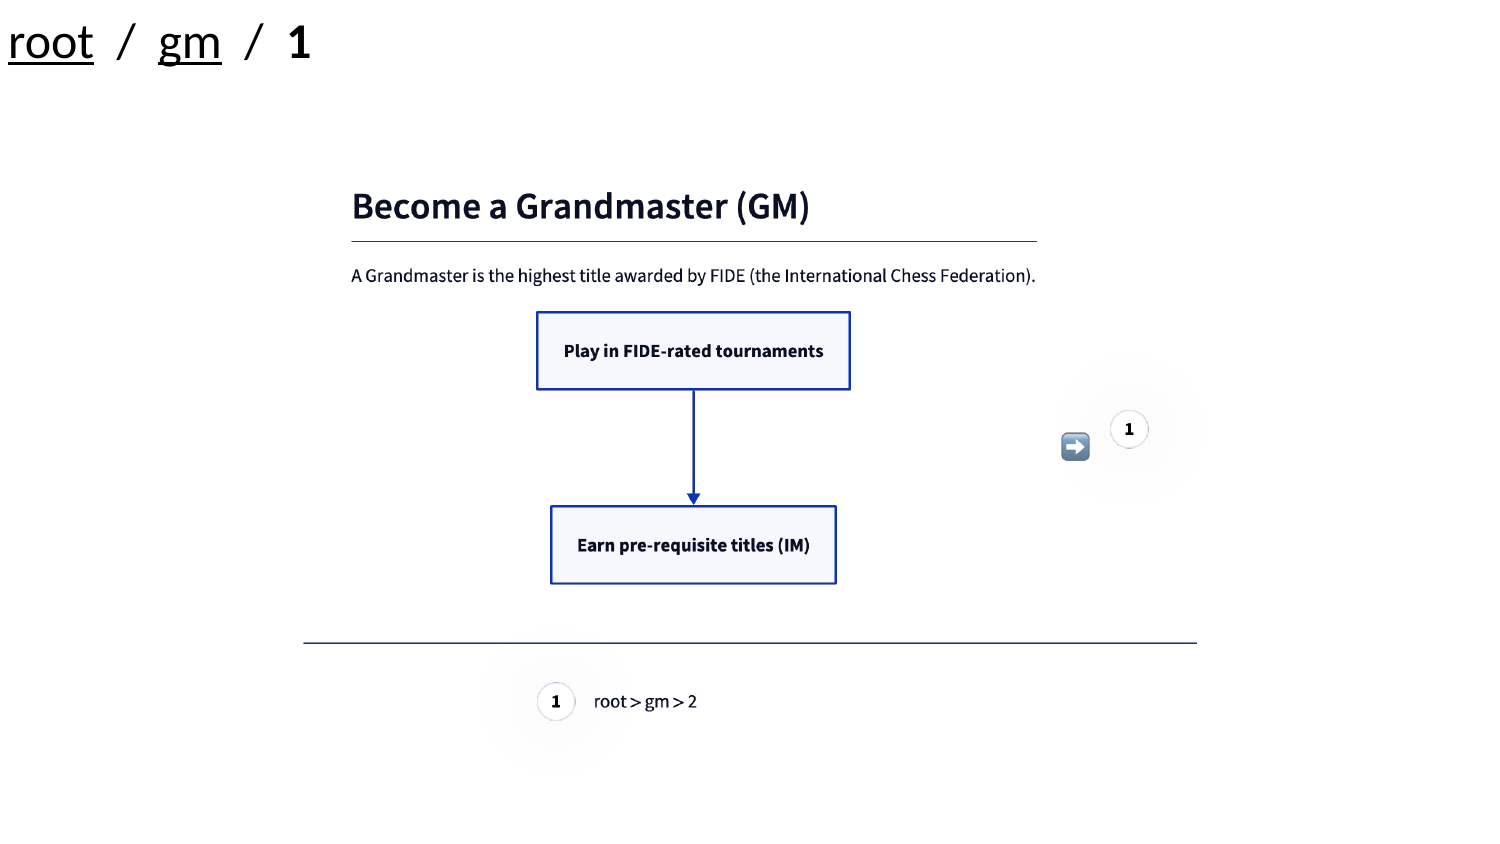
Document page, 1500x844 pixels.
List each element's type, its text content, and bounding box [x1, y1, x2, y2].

picture [233, 64, 1267, 844]
text_box root / gm / 1 [0, 0, 1500, 76]
